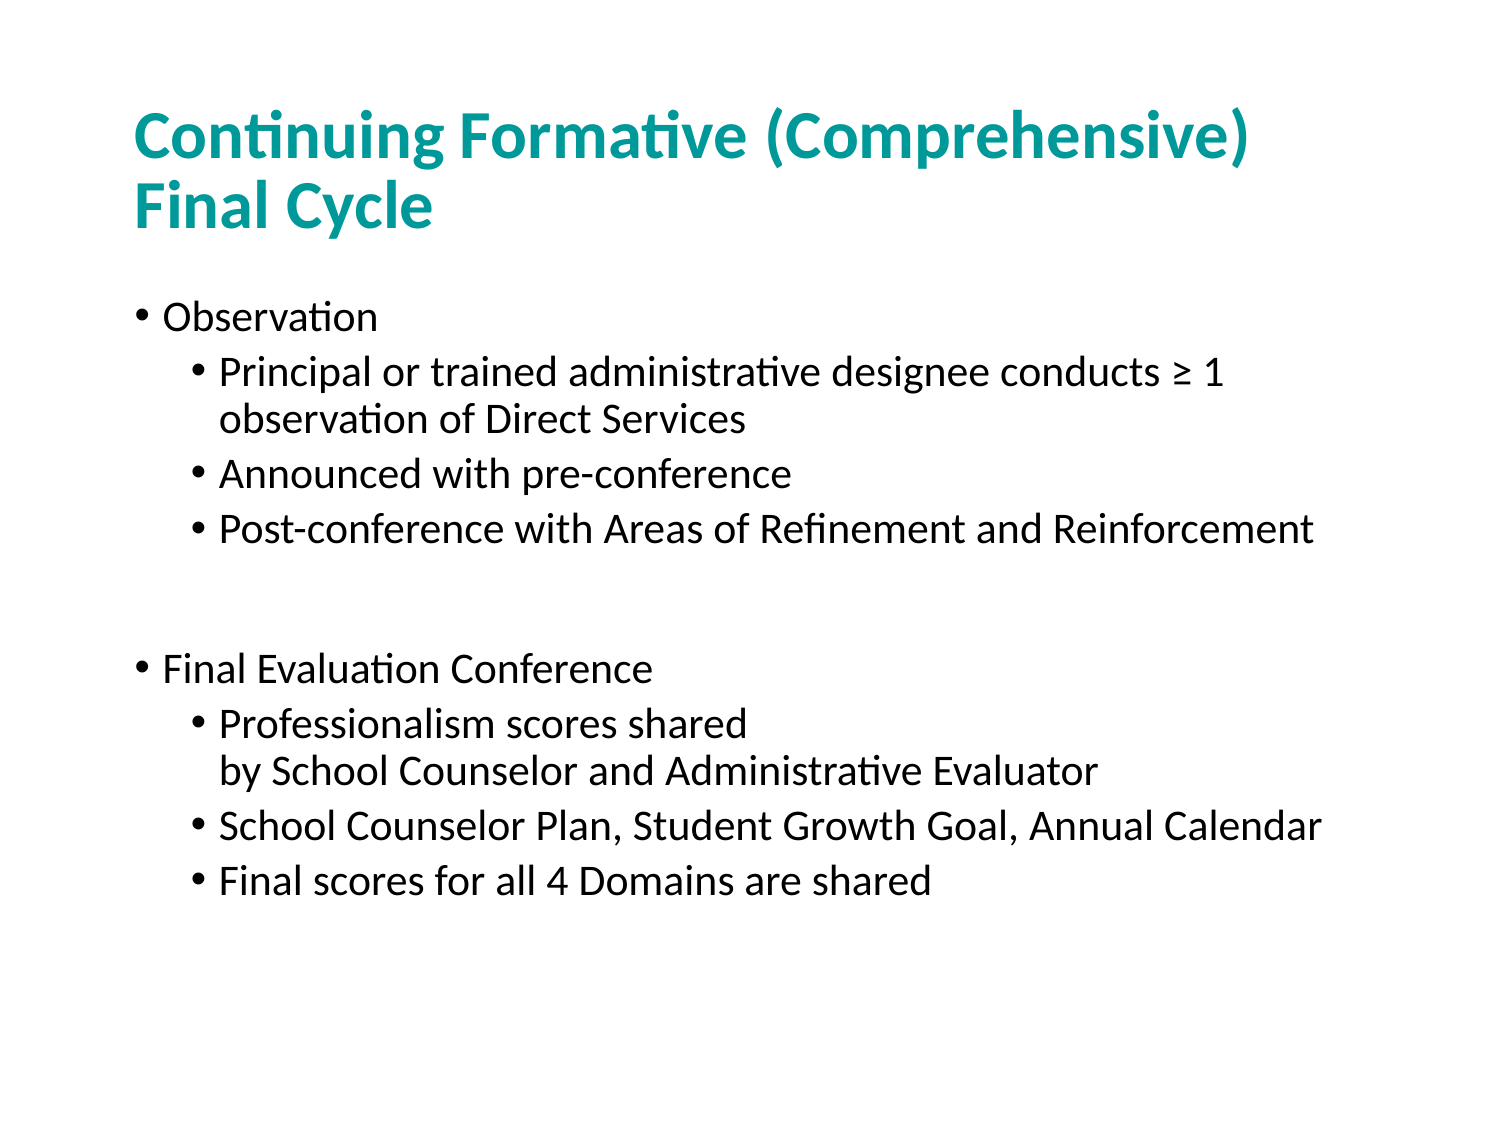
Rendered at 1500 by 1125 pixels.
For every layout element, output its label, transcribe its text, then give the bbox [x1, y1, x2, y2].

title Continuing Formative (Comprehensive) Final Cycle [134, 32, 1366, 243]
list Observation Principal or trained administrative designee conducts ≥ 1 observation of Direct Services Announced with pre-conference Post-conference with Areas of Refinement and Reinforcement Final Evaluation Conference Professionalism scores shared by School Counselor and Administrative Evaluator School Counselor Plan, Student Growth Goal, Annual Calendar Final scores for all 4 Domains are shared [134, 293, 1366, 1125]
